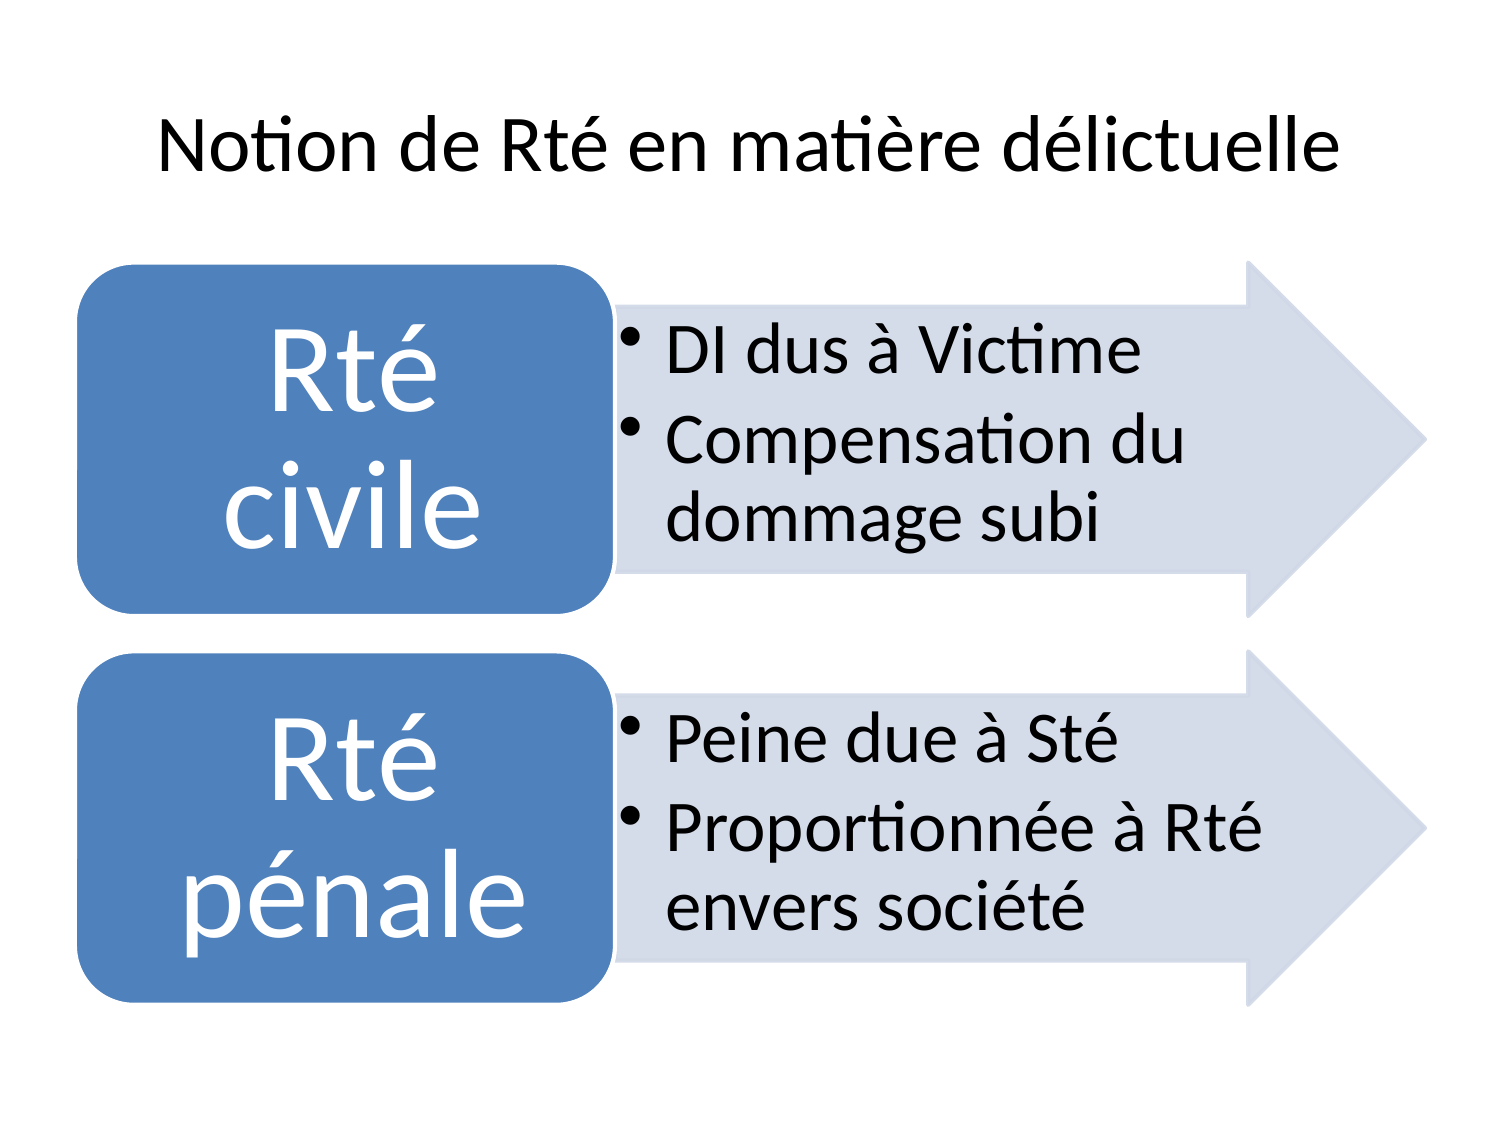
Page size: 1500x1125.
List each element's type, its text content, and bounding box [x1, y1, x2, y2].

title Notion de Rté en matière délictuelle [75, 45, 1425, 233]
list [74, 262, 1426, 1006]
